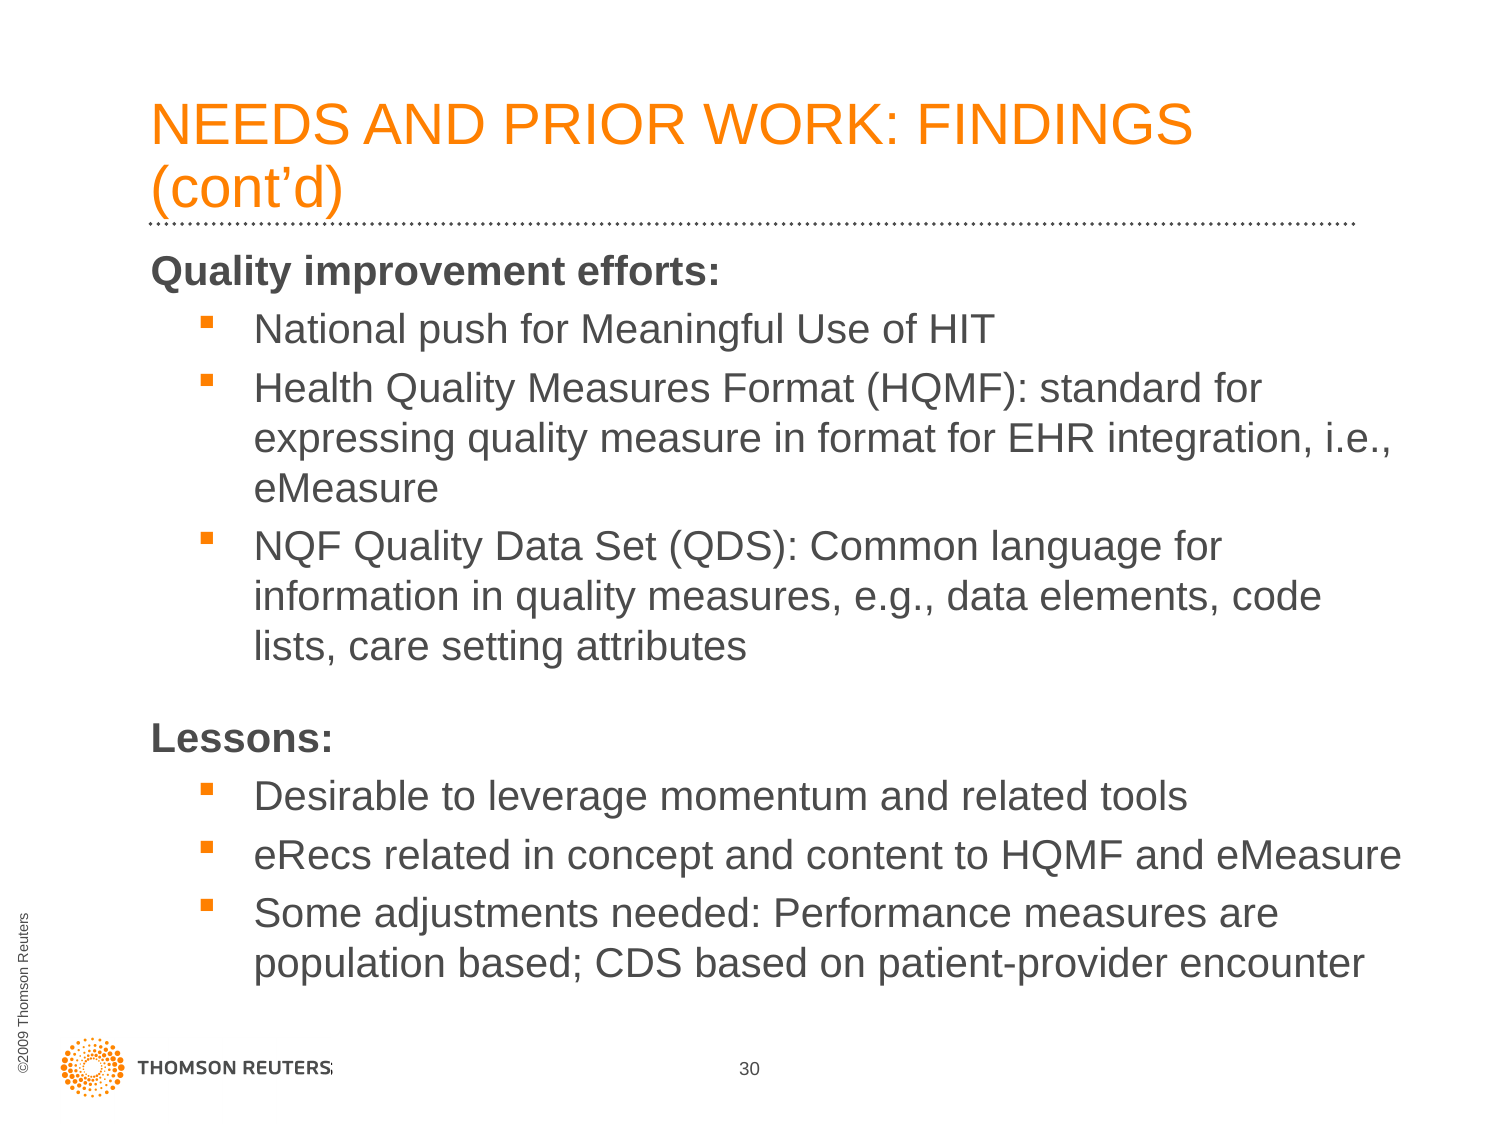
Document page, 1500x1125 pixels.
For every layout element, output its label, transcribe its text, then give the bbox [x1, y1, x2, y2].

list Quality improvement efforts: National push for Meaningful Use of HIT Health Quality Measures Format (HQMF): standard for expressing quality measure in format for EHR integration, i.e., eMeasure NQF Quality Data Set (QDS): Common language for information in quality measures, e.g., data elements, code lists, care setting attributes Lessons: Desirable to leverage momentum and related tools eRecs related in concept and content to HQMF and eMeasure Some adjustments needed: Performance measures are population based; CDS based on patient-provider encounter [150, 243, 1440, 999]
picture [60, 1037, 333, 1125]
slide_number 30 [700, 1048, 776, 1088]
title NEEDS AND PRIOR WORK: FINDINGS (cont’d) [150, 82, 1390, 221]
